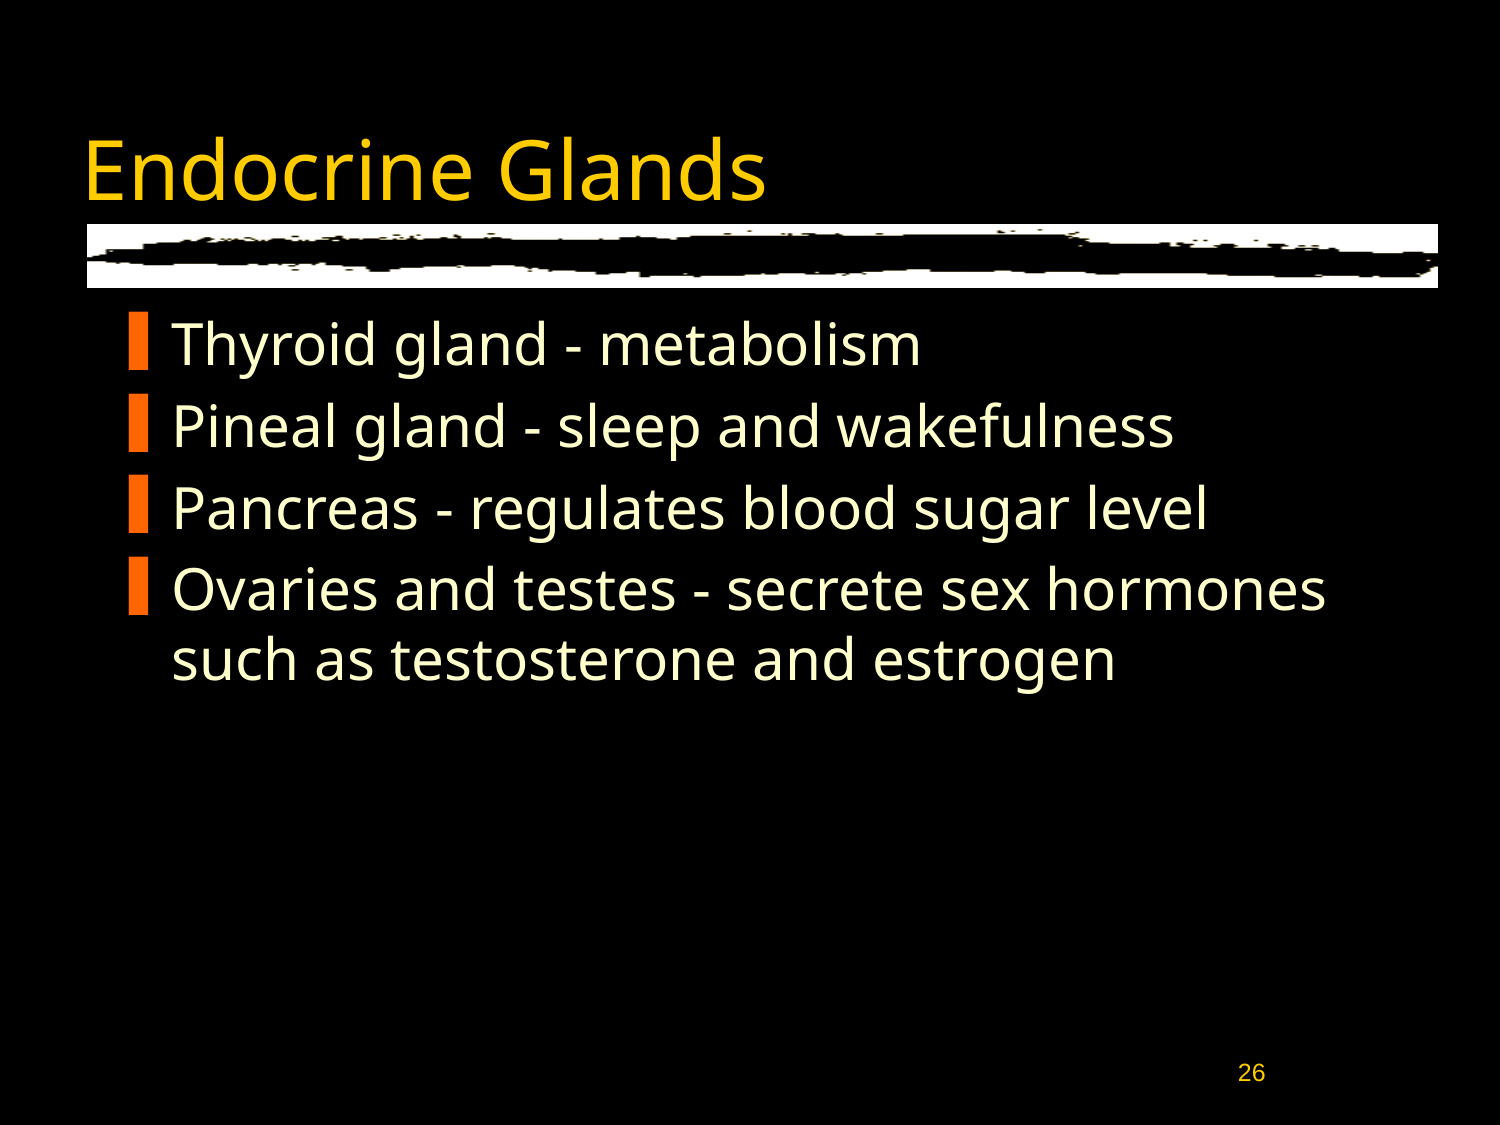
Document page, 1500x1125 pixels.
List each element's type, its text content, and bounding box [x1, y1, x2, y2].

title Endocrine Glands [66, 37, 1342, 226]
list Thyroid gland - metabolism Pineal gland - sleep and wakefulness Pancreas - regulates blood sugar level Ovaries and testes - secrete sex hormones such as testosterone and estrogen [99, 299, 1426, 1026]
